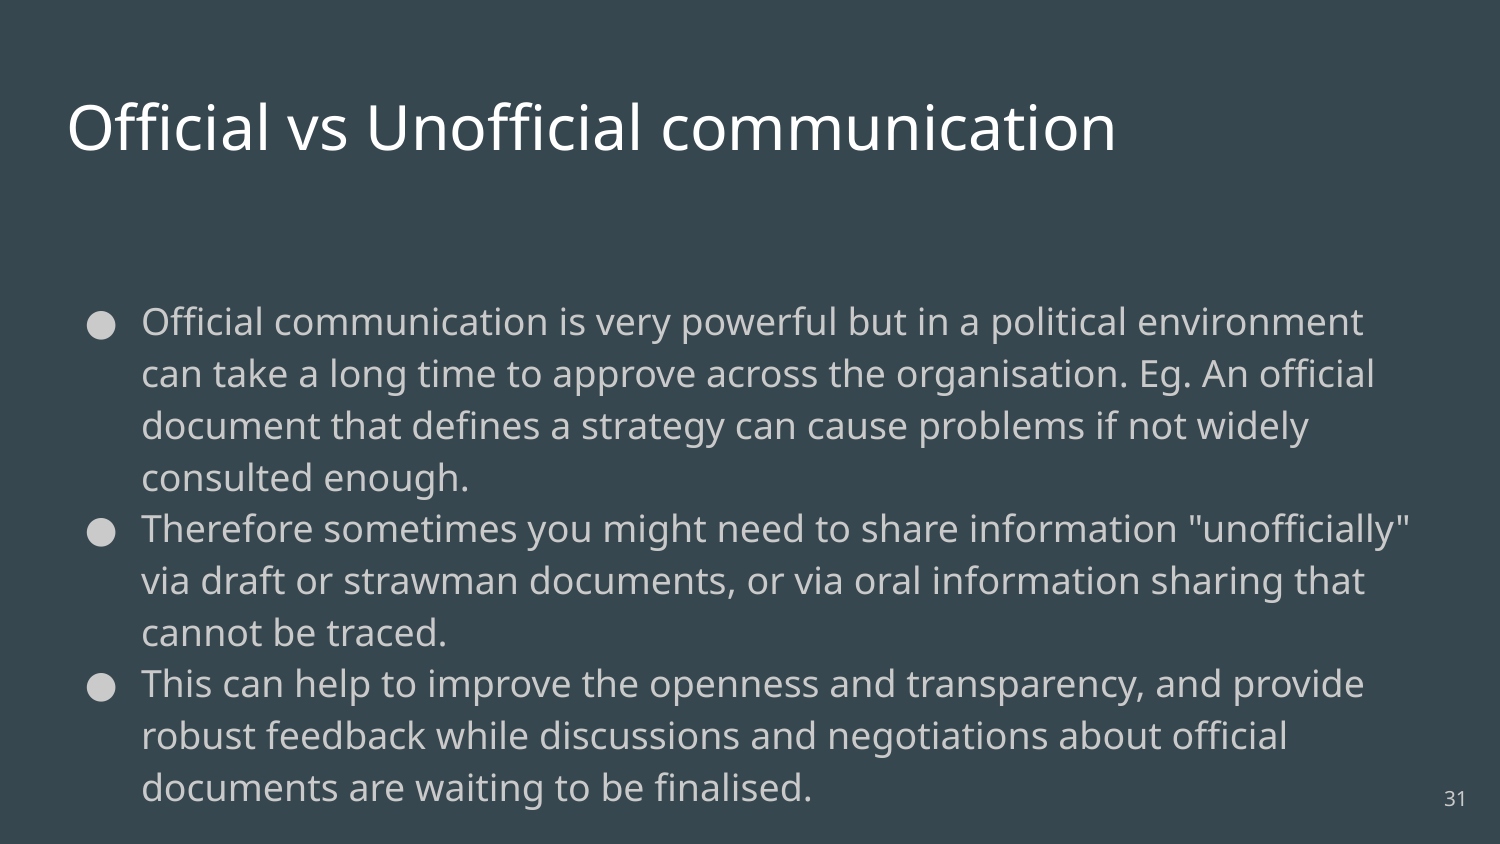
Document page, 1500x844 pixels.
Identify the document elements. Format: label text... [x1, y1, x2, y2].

title Official vs Unofficial communication [51, 72, 1449, 167]
list Official communication is very powerful but in a political environment can take a long time to approve across the organisation. Eg. An official document that defines a strategy can cause problems if not widely consulted enough. Therefore sometimes you might need to share information "unofficially" via draft or strawman documents, or via oral information sharing that cannot be traced. This can help to improve the openness and transparency, and provide robust feedback while discussions and negotiations about official documents are waiting to be finalised. [51, 276, 1449, 713]
slide_number ‹#› [1392, 767, 1483, 833]
